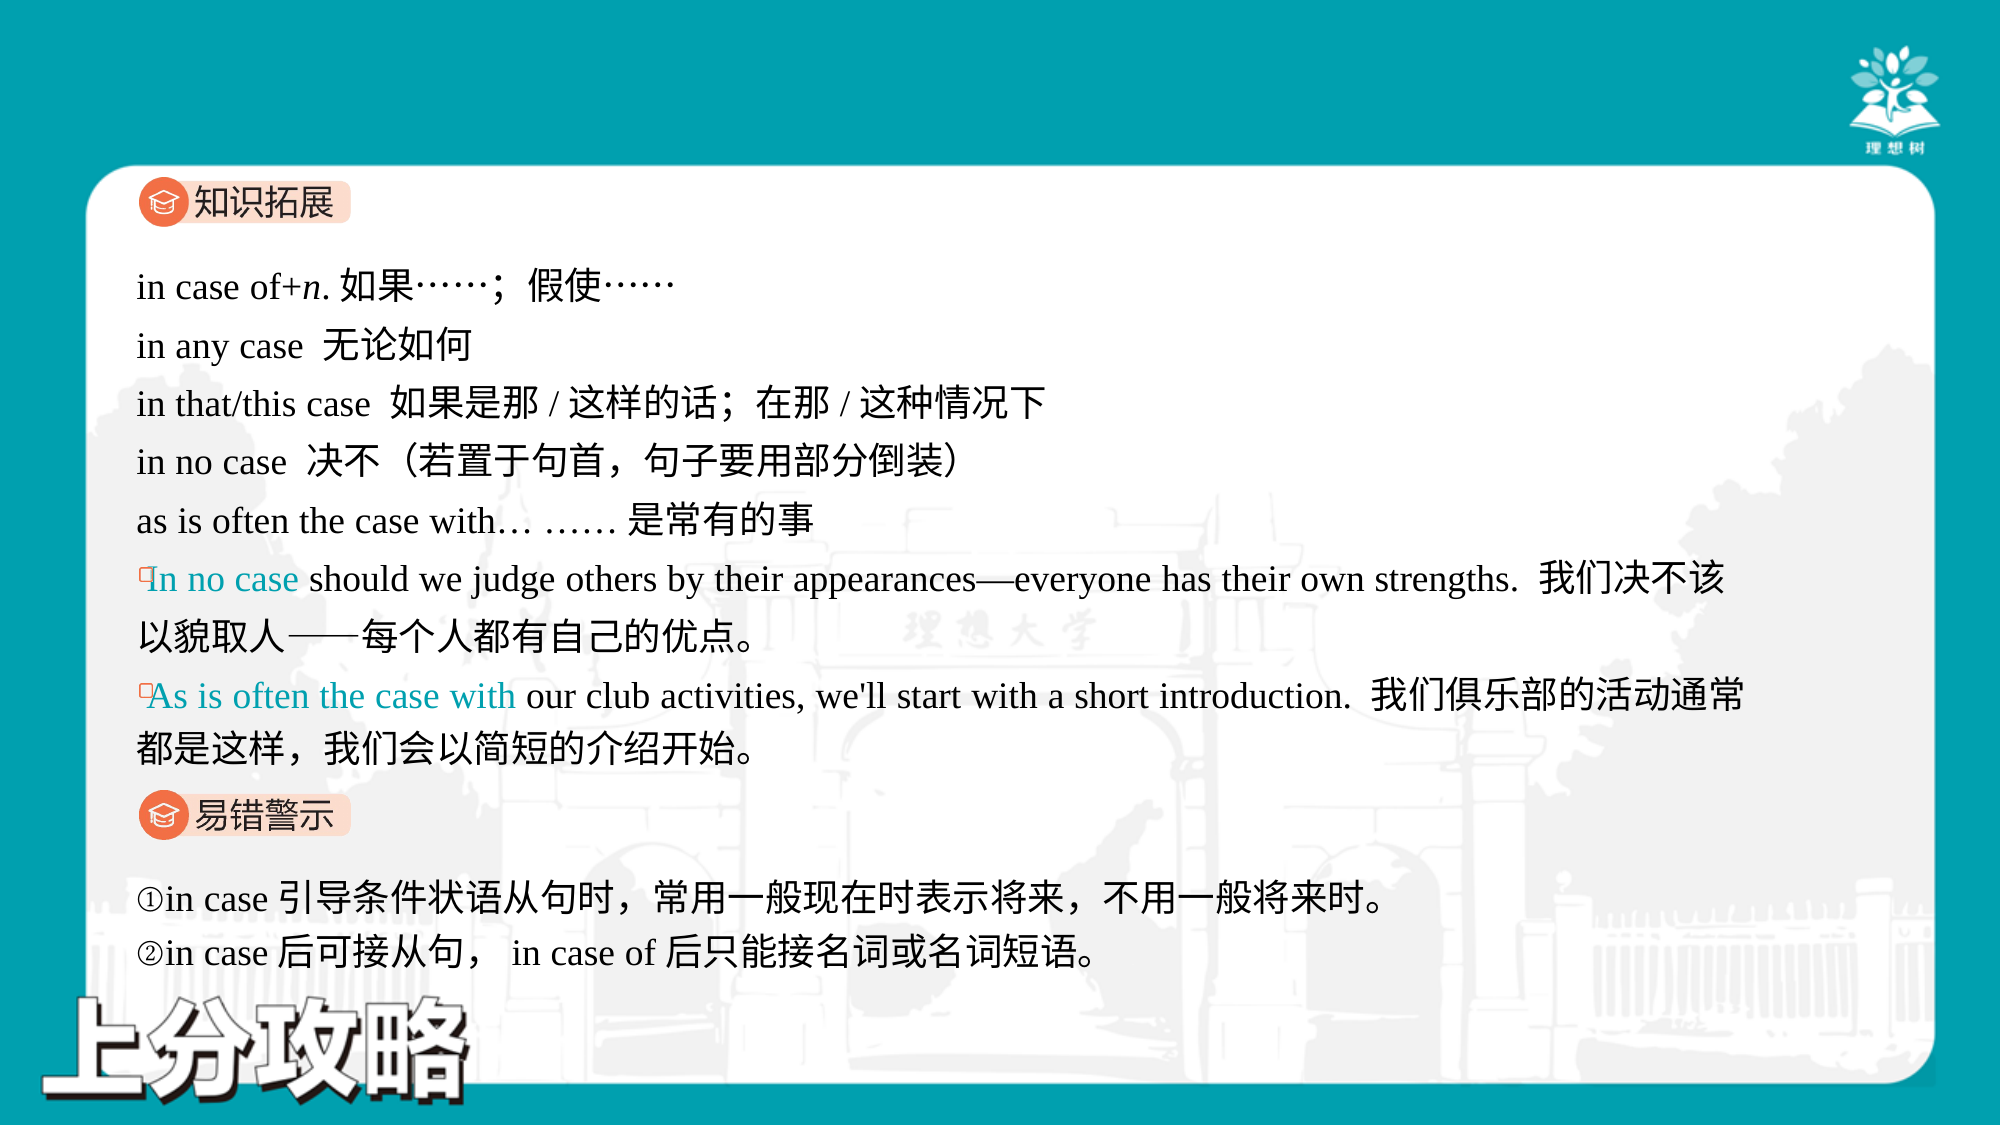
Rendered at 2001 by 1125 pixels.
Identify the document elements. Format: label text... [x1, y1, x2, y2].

text_box in case of+n.如果……；假使…… in any case 无论如何 in that/this case 如果是那/这样的话；在那/这种情况下 in no case 决不（若置于句首，句子要用部分倒装） as is often the case with… ……是常有的事 In no case should we judge others by their appearances—everyone has their own strengths. 我们决不该 以貌取人——每个人都有自己的优点。 As is often the case with our club activities, we'll start with a short introduction. 我们俱乐部的活动通常 都是这样，我们会以简短的介绍开始。#101 [136, 249, 1865, 765]
text_box ①in case引导条件状语从句时，常用一般现在时表示将来，不用一般将来时。 ②in case后可接从句，in case of后只能接名词或名词短语。 #104 [136, 860, 1865, 969]
picture [0, 0, 2000, 1125]
